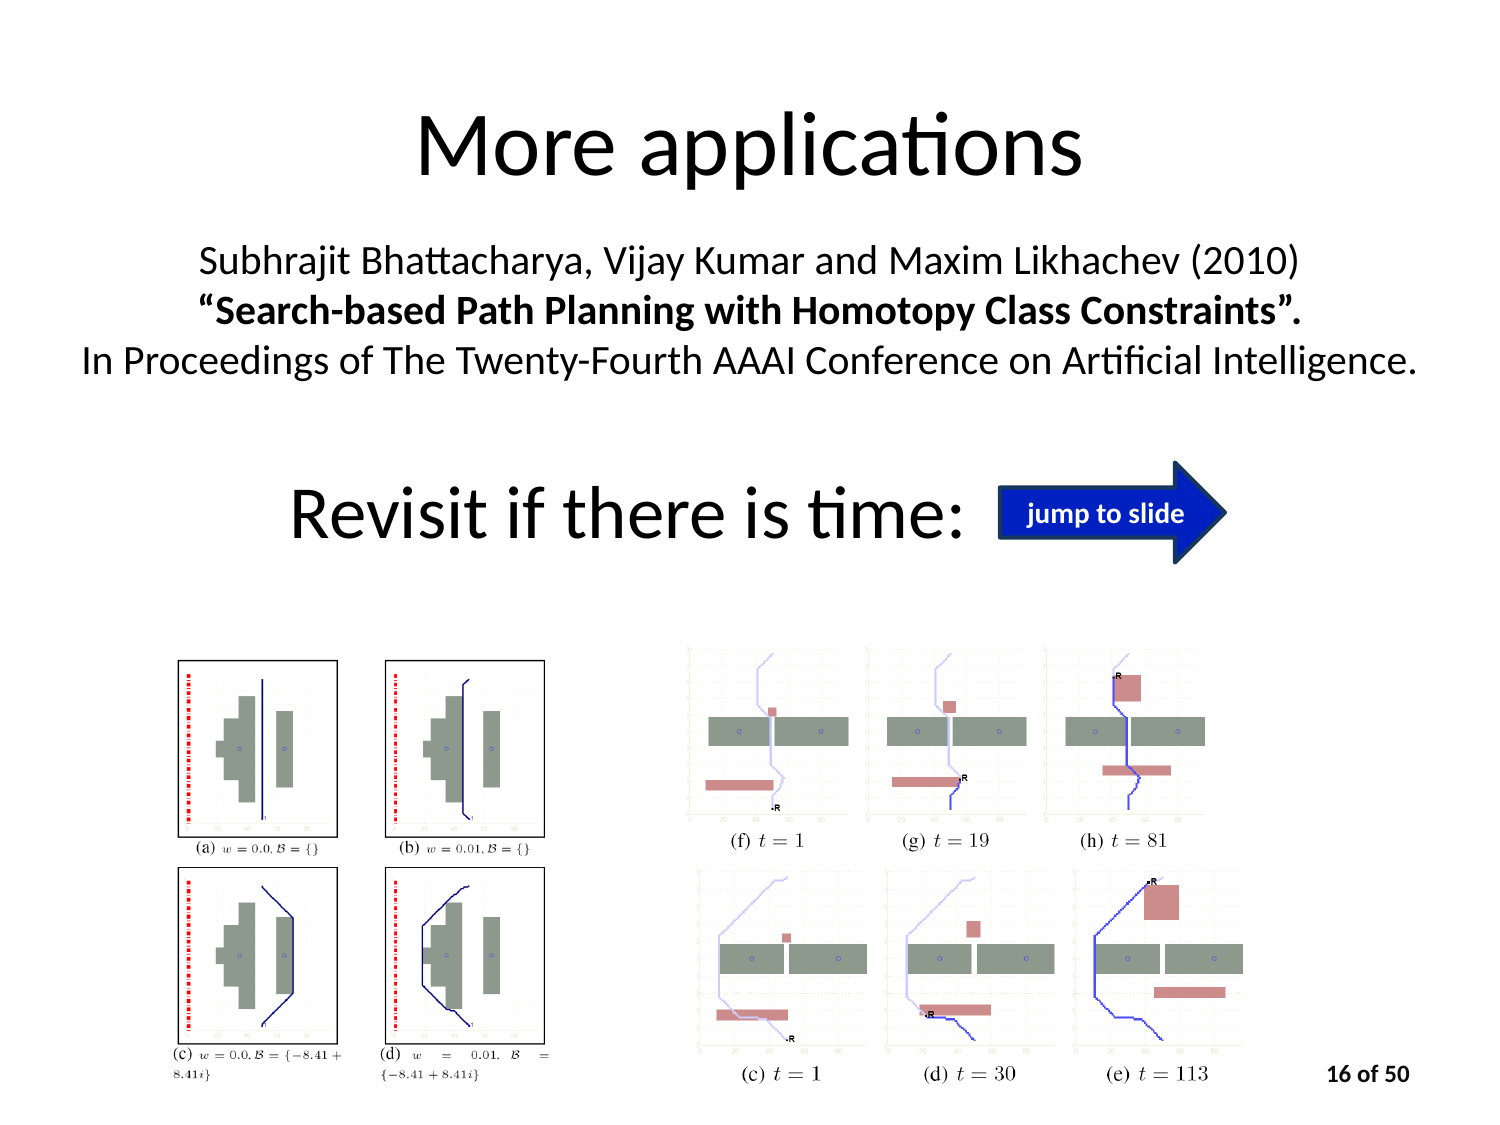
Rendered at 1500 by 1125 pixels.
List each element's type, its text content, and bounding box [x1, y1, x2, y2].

text_box Revisit if there is time: [275, 456, 1000, 562]
picture [162, 649, 563, 1095]
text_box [999, 462, 1276, 563]
picture [682, 862, 1263, 1096]
title More applications [75, 45, 1425, 224]
picture [674, 637, 1230, 852]
slide_number 16 of 50 [1260, 1042, 1425, 1103]
text_box Subhrajit Bhattacharya, Vijay Kumar and Maxim Likhachev (2010) “Search-based Path Planning with Homotopy Class Constraints”. In Proceedings of The Twenty-Fourth AAAI Conference on Artificial Intelligence. [62, 224, 1438, 390]
